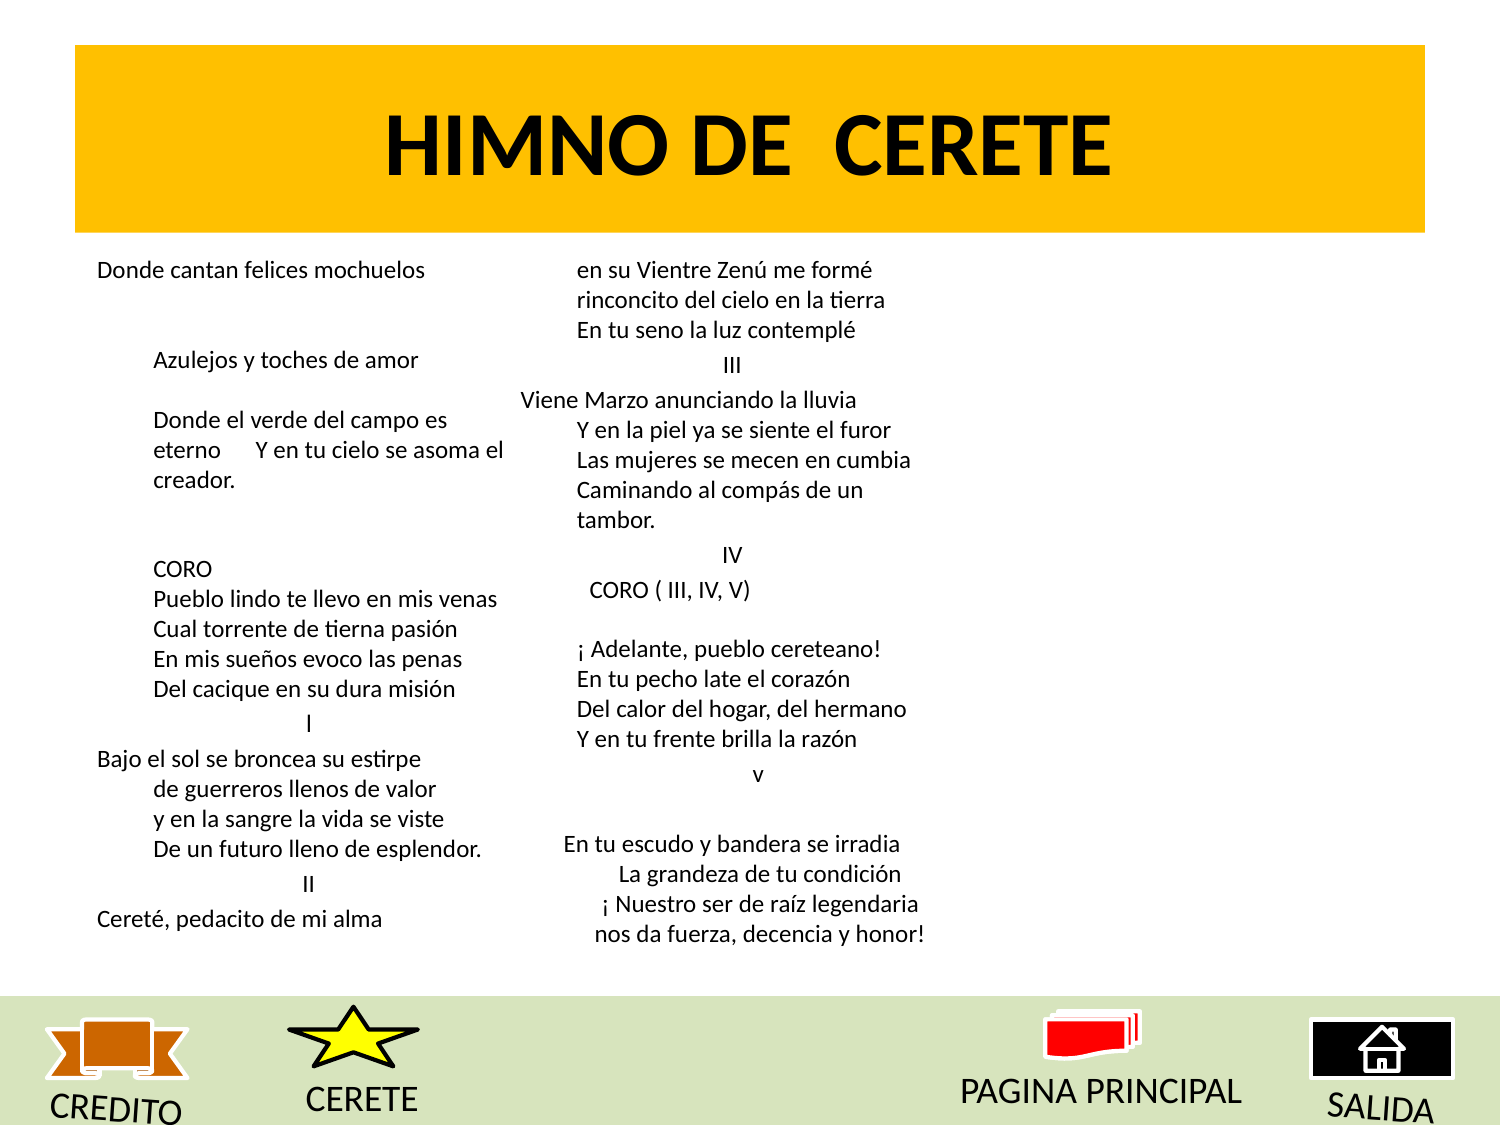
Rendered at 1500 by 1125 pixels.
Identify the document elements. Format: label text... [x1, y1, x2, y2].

text_box [45, 1017, 190, 1081]
title HIMNO DE CERETE [75, 45, 1425, 233]
text_box PAGINA PRINCIPAL [945, 1058, 1274, 1119]
list Donde cantan felices mochuelos Azulejos y toches de amor Donde el verde del campo es eterno Y en tu cielo se asoma el creador. CORO Pueblo lindo te llevo en mis venas Cual torrente de tierna pasión En mis sueños evoco las penas Del cacique en su dura misión l Bajo el sol se broncea su estirpe de guerreros llenos de valor y en la sangre la vida se viste De un futuro lleno de esplendor. II Cereté, pedacito de mi alma en su Vientre Zenú me formé rinconcito del cielo en la tierra En tu seno la luz contemplé III Viene Marzo anunciando la lluvia Y en la piel ya se siente el furor Las mujeres se mecen en cumbia Caminando al compás de un tambor. IV CORO ( III, IV, V) ¡ Adelante, pueblo cereteano! En tu pecho late el corazón Del calor del hogar, del hermano Y en tu frente brilla la razón v En tu escudo y bandera se irradia La grandeza de tu condición ¡ Nuestro ser de raíz legendaria nos da fuerza, decencia y honor! [82, 246, 1383, 968]
text_box CREDITO [33, 1071, 237, 1125]
text_box [0, 994, 1500, 1125]
text_box [1309, 1017, 1455, 1080]
text_box [286, 1004, 420, 1069]
text_box [1043, 1009, 1142, 1061]
text_box MONTELIBANO [1368, 1051, 1396, 1068]
text_box SALIDA [1310, 1080, 1467, 1125]
text_box CERETE [246, 1066, 479, 1125]
